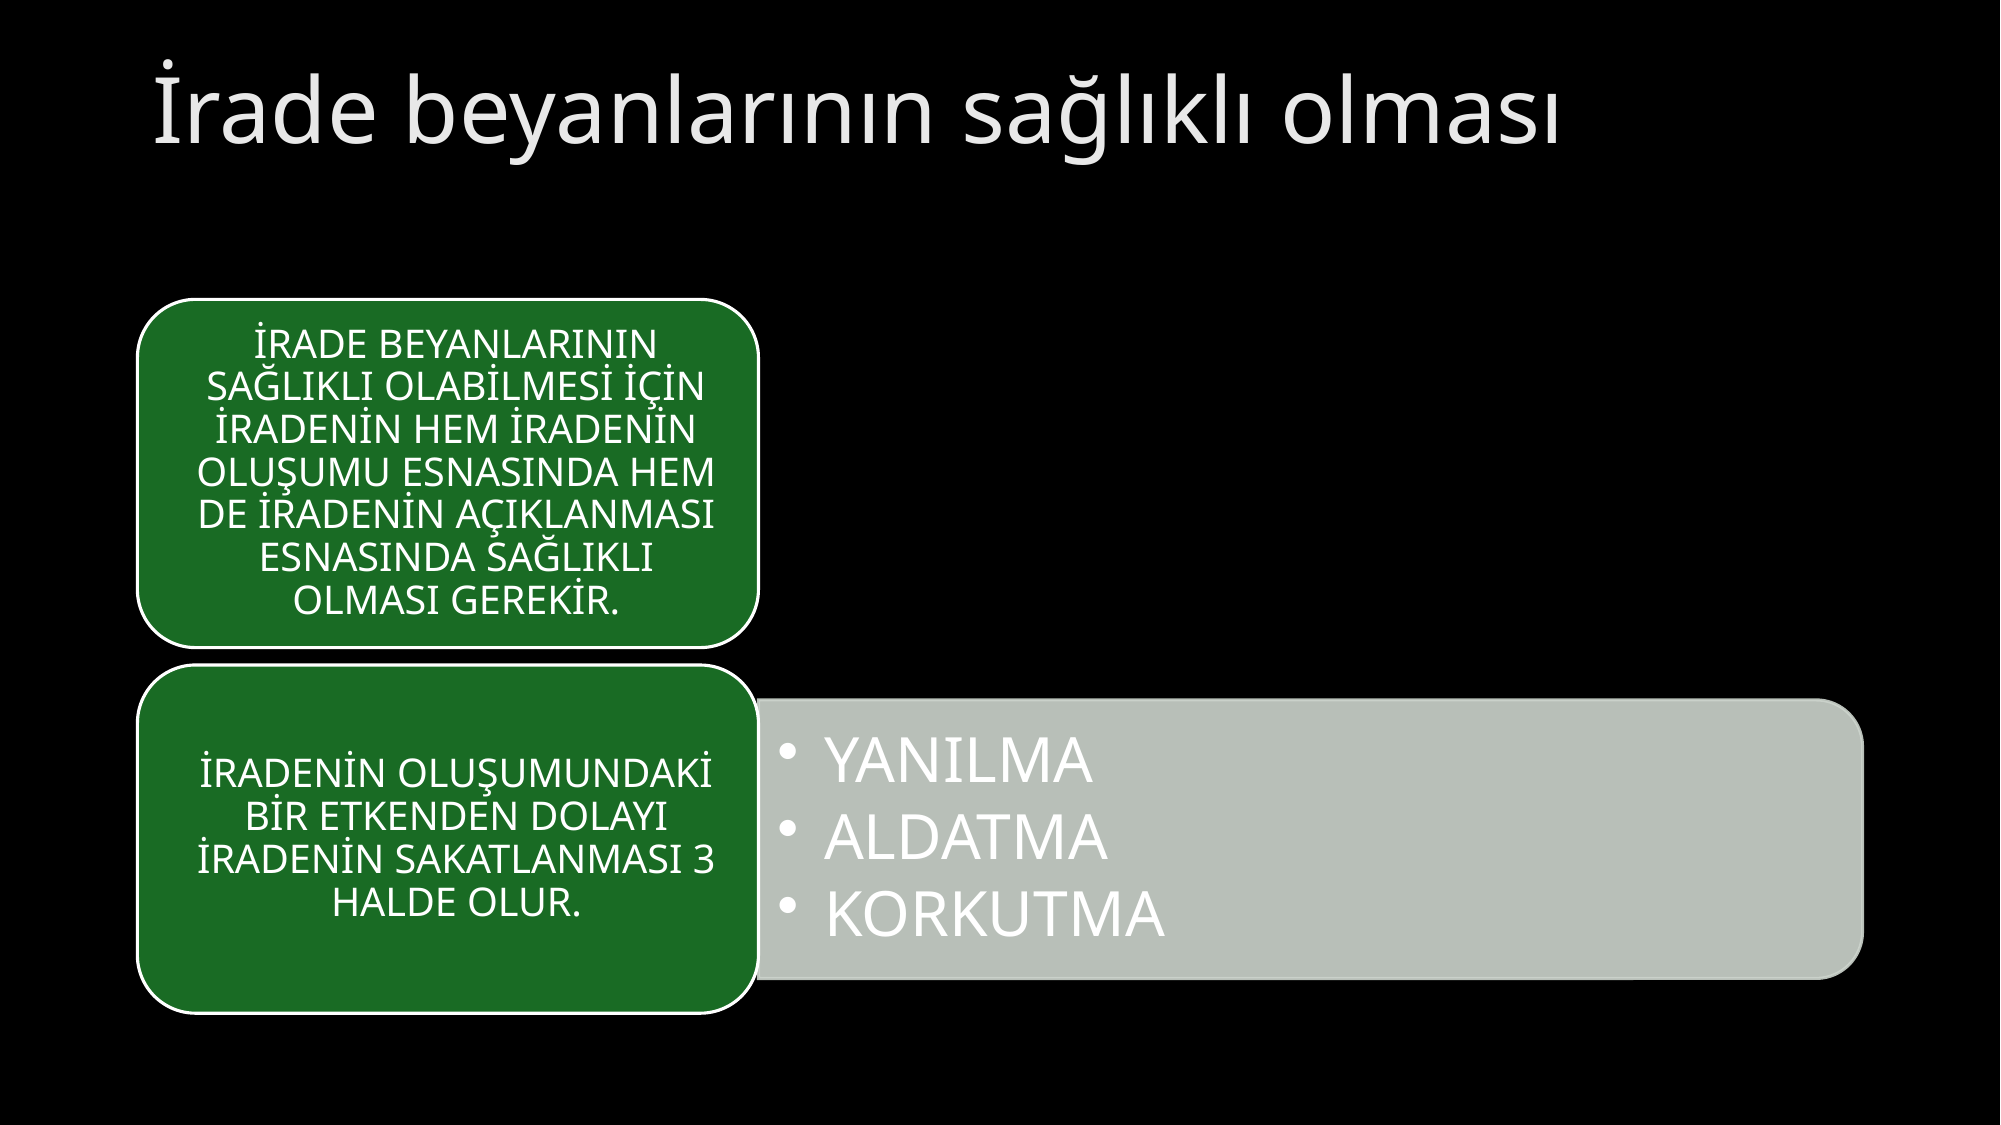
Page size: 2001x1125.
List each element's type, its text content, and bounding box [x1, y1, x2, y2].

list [136, 298, 1863, 1014]
title İrade beyanlarının sağlıklı olması [137, 59, 1863, 278]
